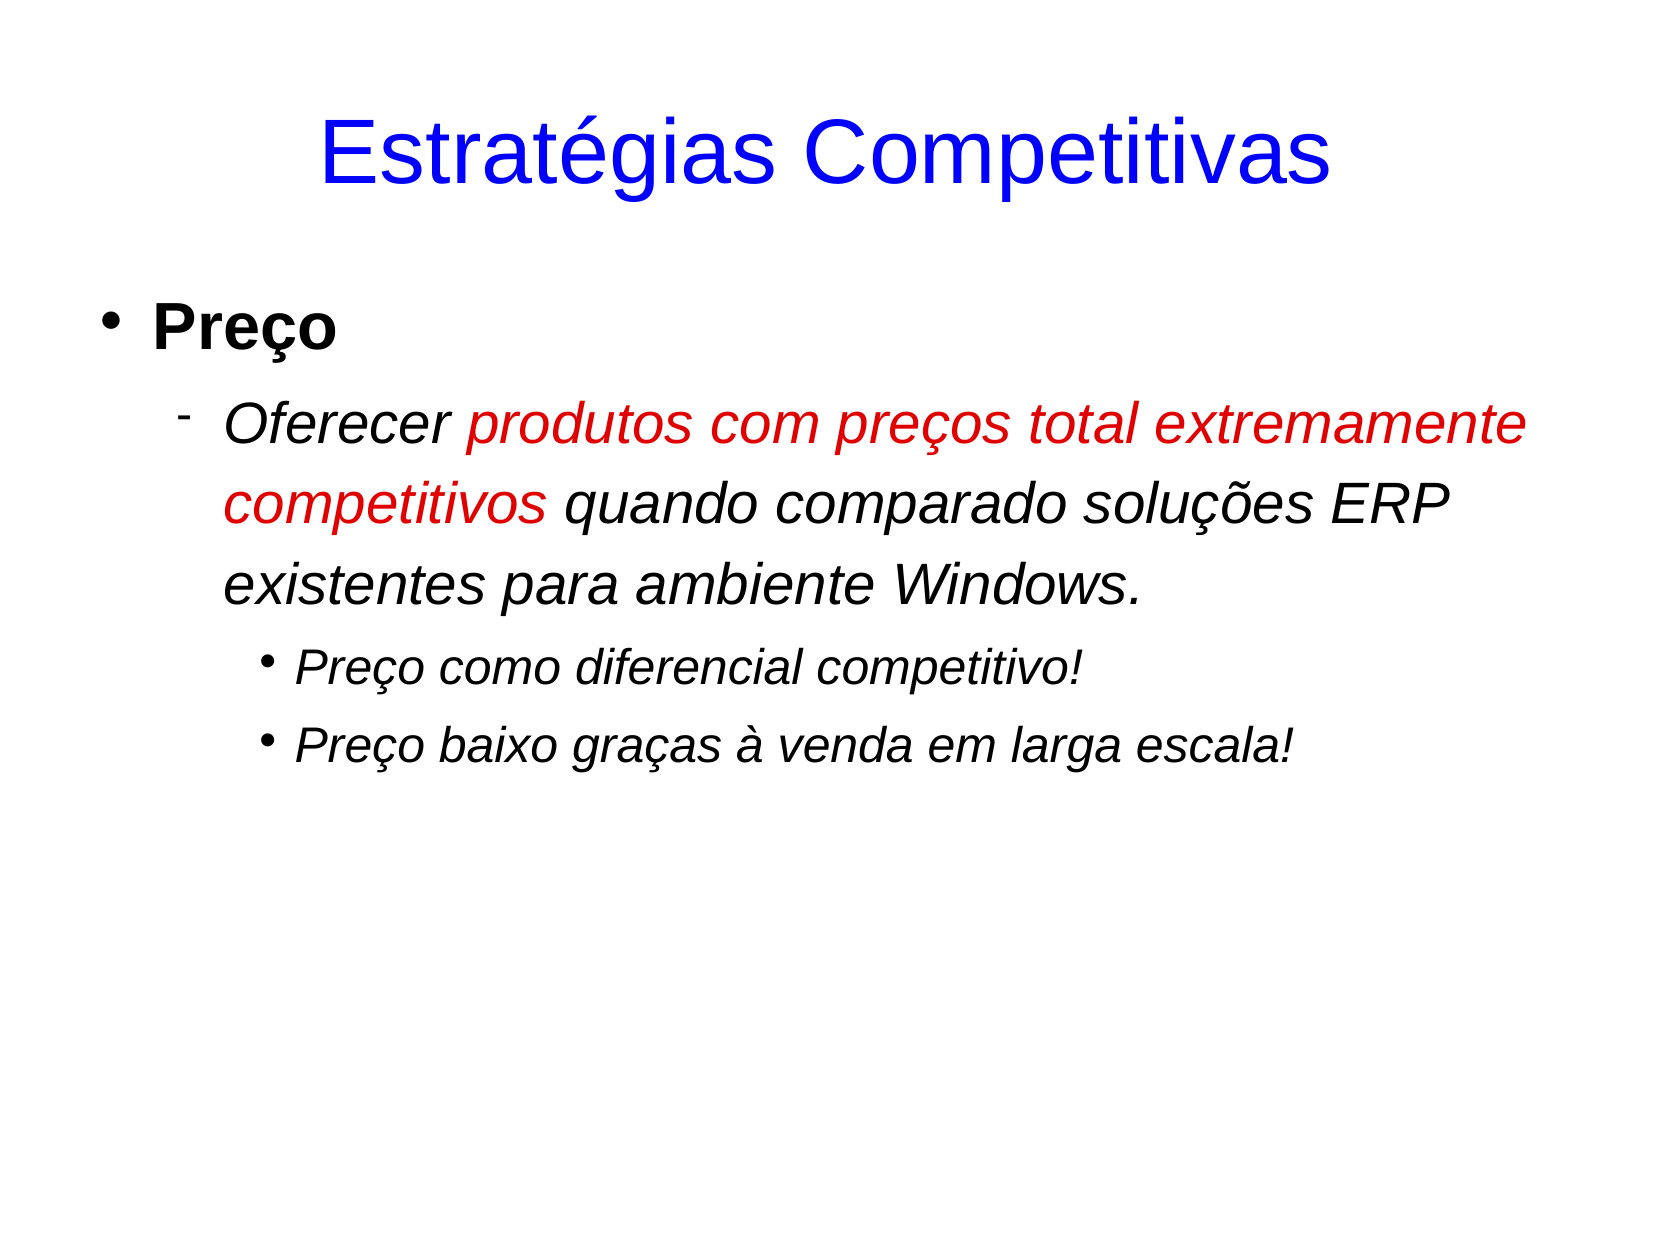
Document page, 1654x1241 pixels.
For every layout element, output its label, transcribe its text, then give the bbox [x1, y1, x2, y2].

title Estratégias Competitivas [82, 49, 1571, 257]
list Preço Oferecer produtos com preços total extremamente competitivos quando comparado soluções ERP existentes para ambiente Windows. Preço como diferencial competitivo! Preço baixo graças à venda em larga escala! [82, 289, 1571, 995]
